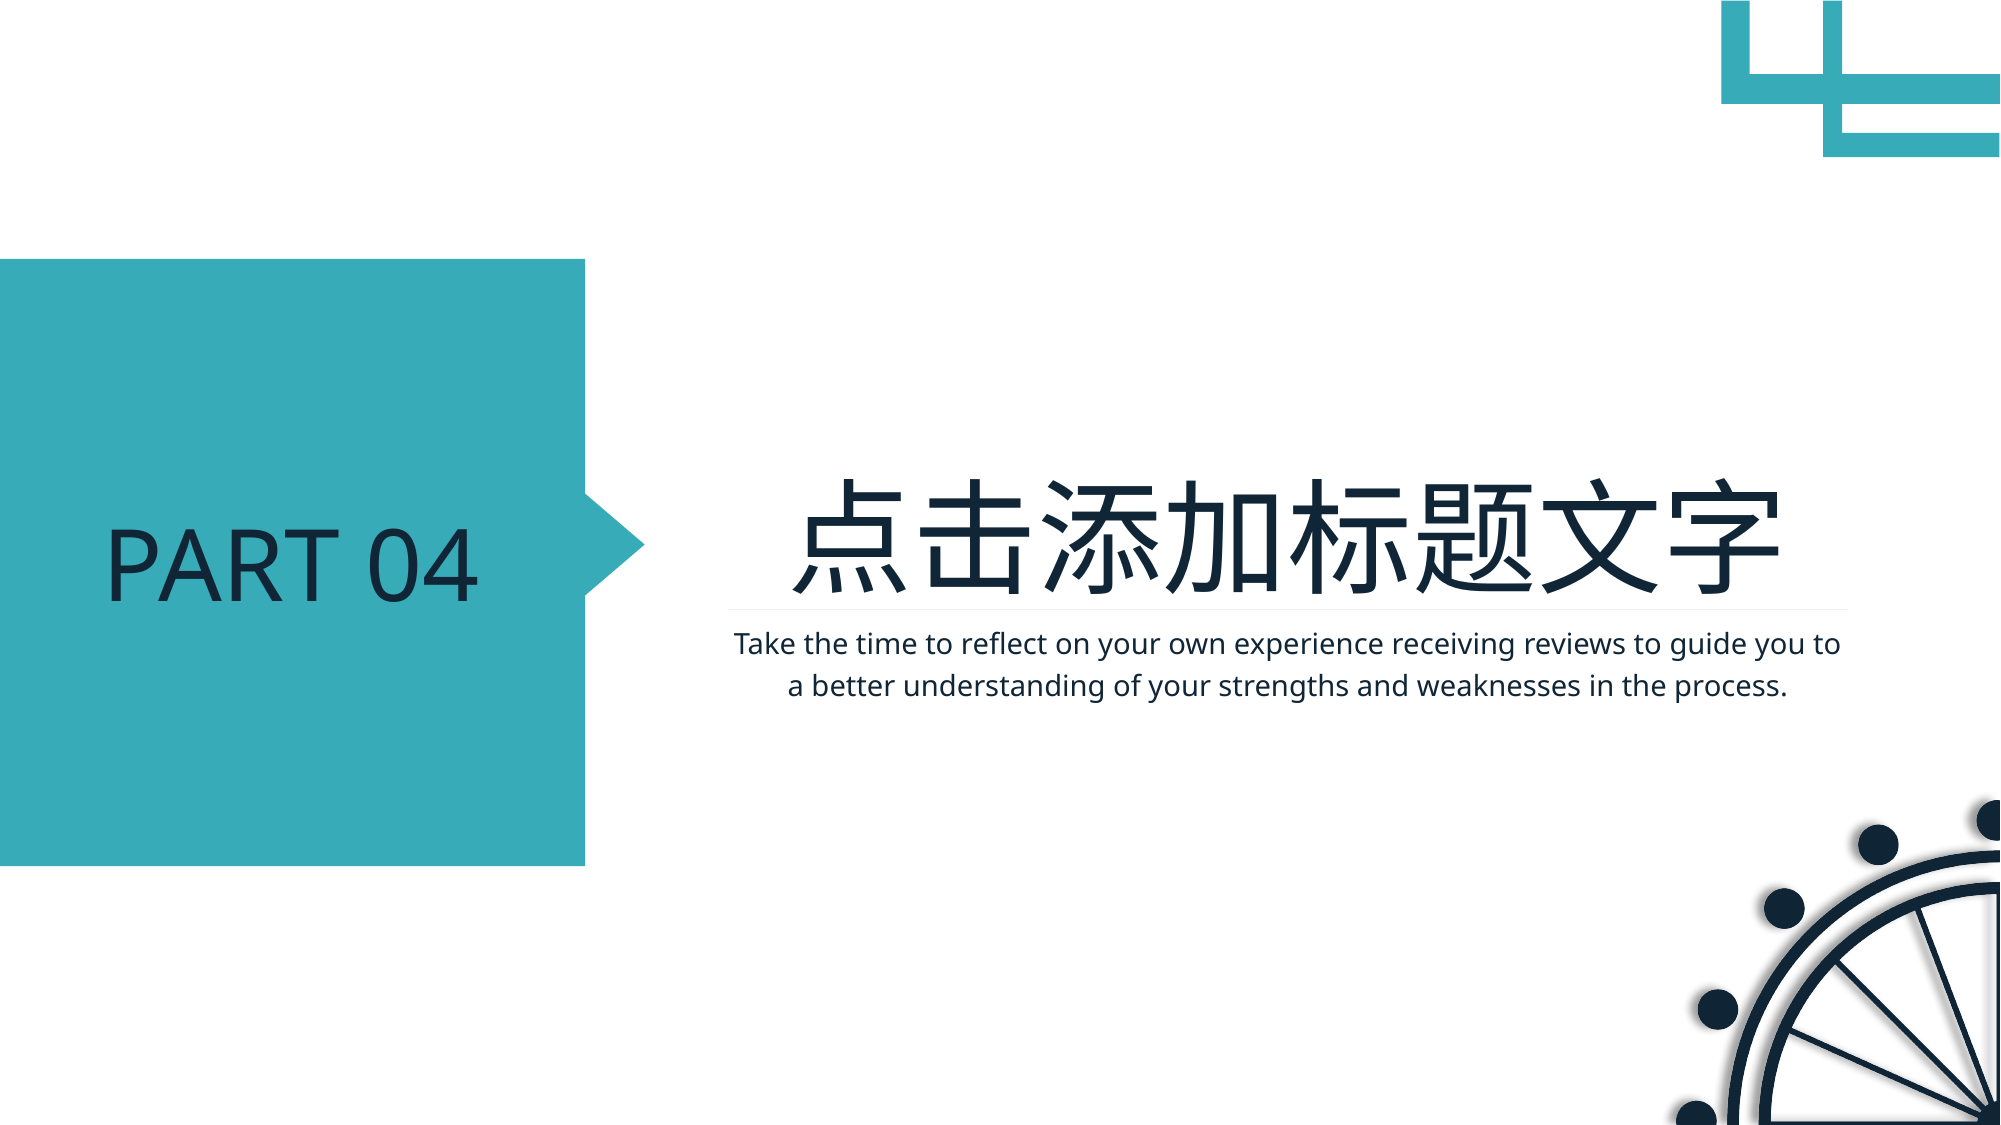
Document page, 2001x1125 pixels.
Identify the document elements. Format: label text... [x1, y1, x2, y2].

text_box [0, 258, 586, 867]
text_box [1843, 73, 2000, 105]
picture [1676, 800, 2000, 1125]
text_box [1822, 0, 2000, 158]
text_box [1720, 0, 1822, 105]
text_box [584, 491, 647, 598]
text_box PART 04 [56, 494, 527, 630]
text_box Take the time to reflect on your own experience receiving reviews to guide you to a better understanding of your strengths and weaknesses in the process. [709, 610, 1867, 710]
